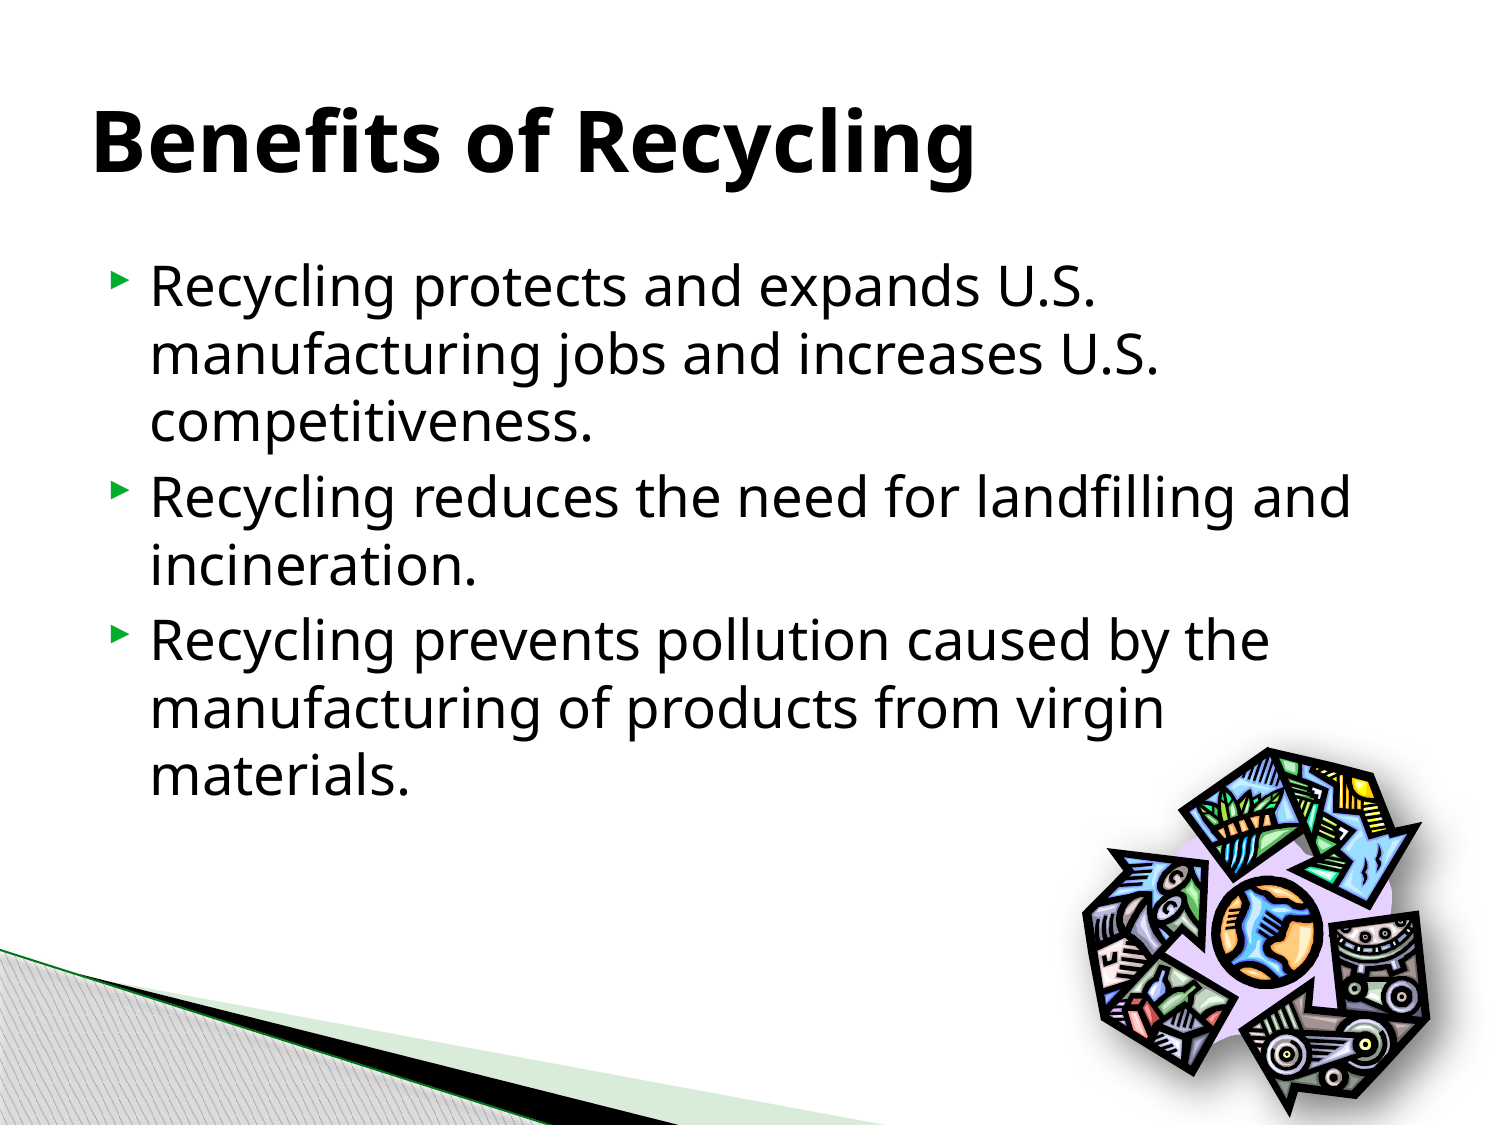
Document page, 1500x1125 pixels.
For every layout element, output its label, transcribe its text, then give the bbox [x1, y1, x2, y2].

picture [1074, 739, 1438, 1125]
title Benefits of Recycling [75, 45, 1425, 233]
list Recycling protects and expands U.S. manufacturing jobs and increases U.S. competitiveness. Recycling reduces the need for landfilling and incineration. Recycling prevents pollution caused by the manufacturing of products from virgin materials. [75, 243, 1425, 986]
